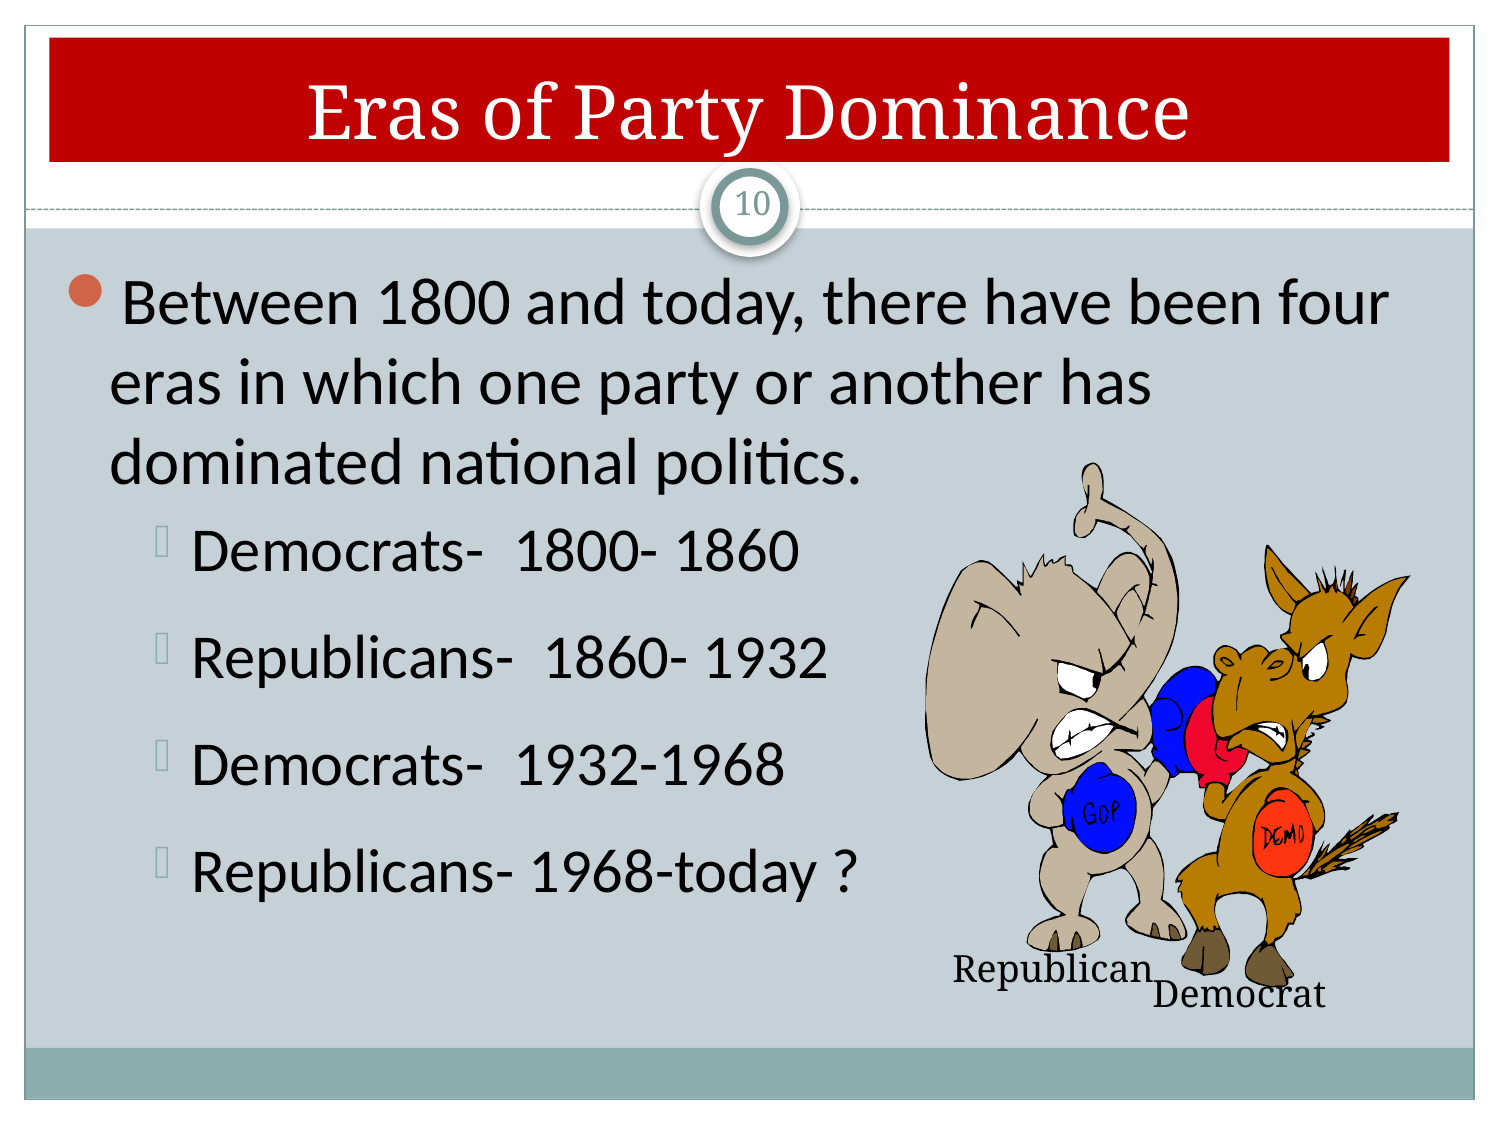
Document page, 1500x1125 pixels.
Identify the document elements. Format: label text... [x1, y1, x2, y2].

list Between 1800 and today, there have been four eras in which one party or another has dominated national politics. Democrats- 1800- 1860 Republicans- 1860- 1932 Democrats- 1932-1968 Republicans- 1968-today ? [49, 250, 1445, 1001]
slide_number 10 [715, 168, 791, 241]
title Eras of Party Dominance [49, 37, 1450, 162]
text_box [924, 462, 1411, 1024]
